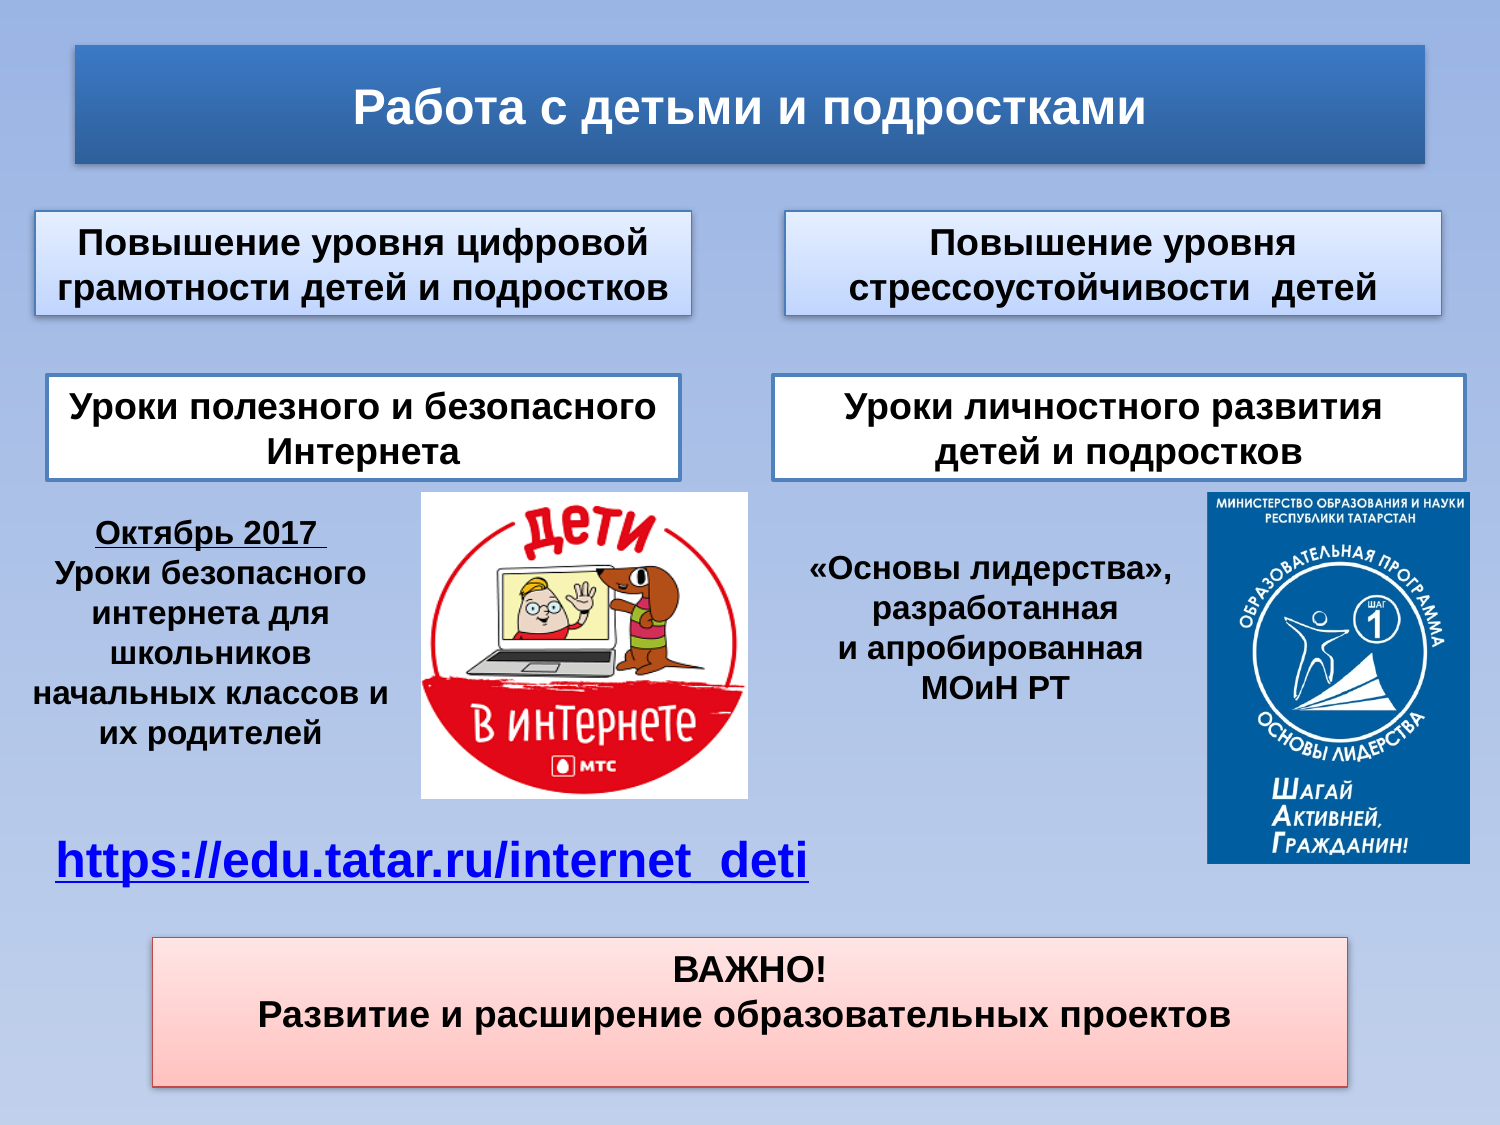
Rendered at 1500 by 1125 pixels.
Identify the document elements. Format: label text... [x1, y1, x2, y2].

text_box Октябрь 2017 Уроки безопасного интернета для школьников начальных классов и их родителей [0, 503, 422, 838]
text_box Повышение уровня цифровой грамотности детей и подростков [34, 210, 692, 316]
picture [421, 491, 748, 800]
text_box Повышение уровня стрессоустойчивости детей [784, 210, 1442, 316]
text_box ВАЖНО! Развитие и расширение образовательных проектов [152, 937, 1348, 1088]
text_box Уроки полезного и безопасного Интернета [45, 373, 682, 482]
text_box «Основы лидерства», разработанная и апробированная МОиН РТ [785, 538, 1201, 714]
picture [1206, 491, 1470, 864]
text_box https://edu.tatar.ru/internet_deti [40, 820, 825, 895]
title Работа с детьми и подростками [74, 44, 1426, 165]
text_box Уроки личностного развития детей и подростков [771, 373, 1467, 482]
